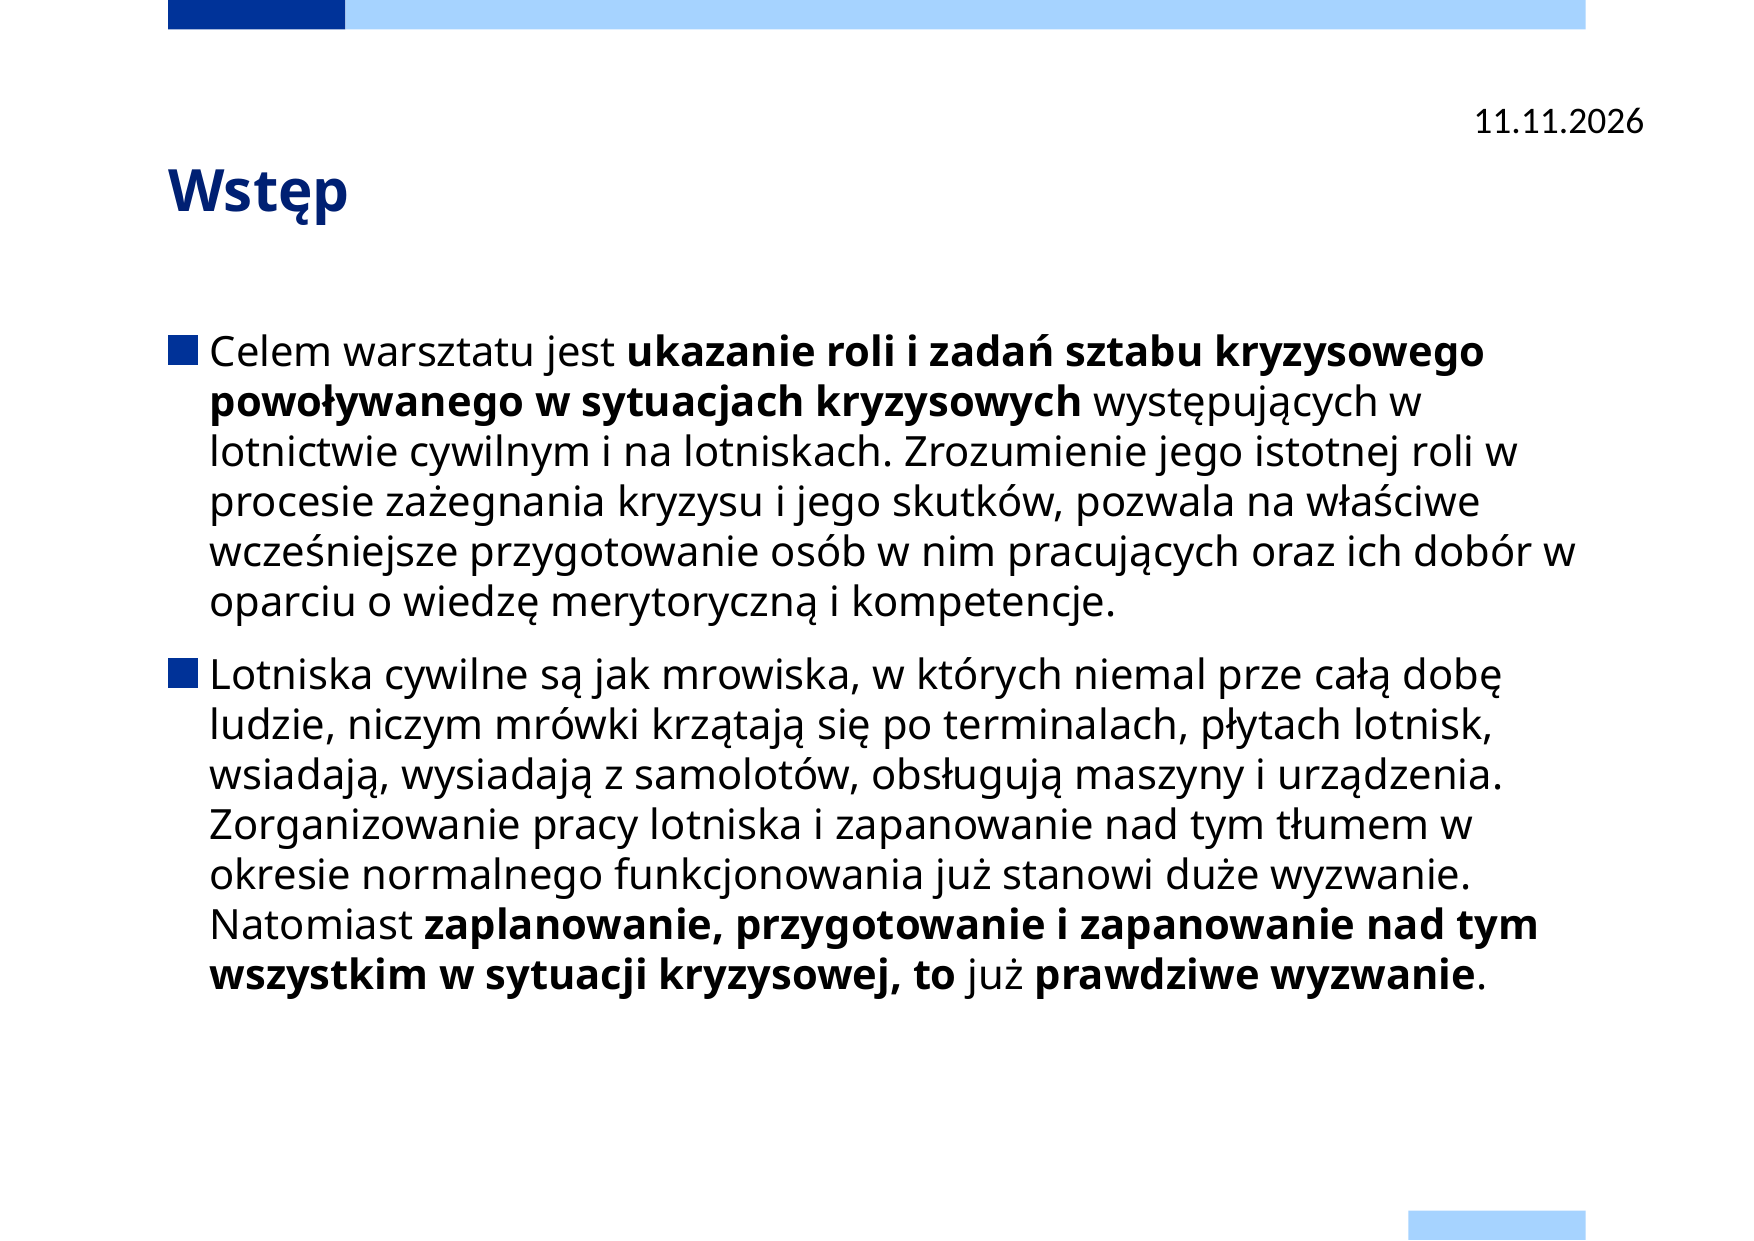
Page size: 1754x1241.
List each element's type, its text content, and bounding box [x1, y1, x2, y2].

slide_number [1458, 88, 1754, 149]
title Wstęp [168, 147, 1586, 324]
picture [168, 658, 198, 688]
picture [168, 335, 198, 365]
list Celem warsztatu jest ukazanie roli i zadań sztabu kryzysowego powoływanego w sytuacjach kryzysowych występujących w lotnictwie cywilnym i na lotniskach. Zrozumienie jego istotnej roli w procesie zażegnania kryzysu i jego skutków, pozwala na właściwe wcześniejsze przygotowanie osób w nim pracujących oraz ich dobór w oparciu o wiedzę merytoryczną i kompetencje. Lotniska cywilne są jak mrowiska, w których niemal prze całą dobę ludzie, niczym mrówki krzątają się po terminalach, płytach lotnisk, wsiadają, wysiadają z samolotów, obsługują maszyny i urządzenia. Zorganizowanie pracy lotniska i zapanowanie nad tym tłumem w okresie normalnego funkcjonowania już stanowi duże wyzwanie. Natomiast zaplanowanie, przygotowanie i zapanowanie nad tym wszystkim w sytuacji kryzysowej, to już prawdziwe wyzwanie. [168, 324, 1586, 1093]
